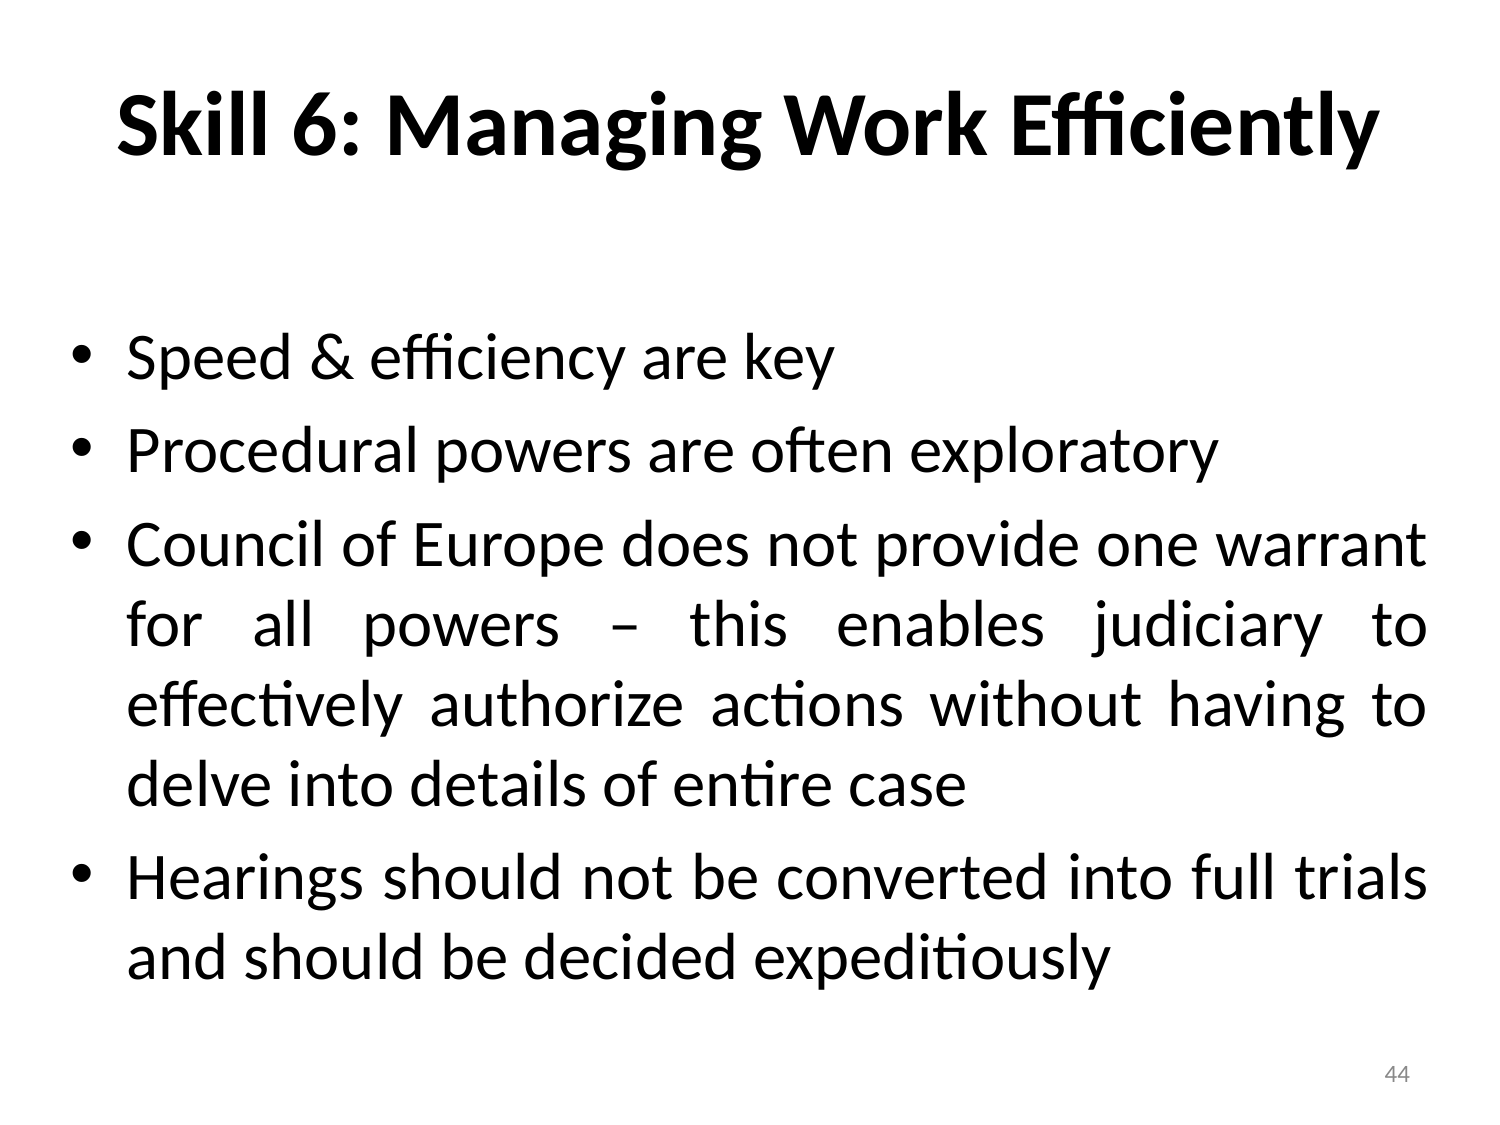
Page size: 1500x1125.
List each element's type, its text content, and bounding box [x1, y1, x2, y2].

text_box Speed & efficiency are key Procedural powers are often exploratory Council of Europe does not provide one warrant for all powers – this enables judiciary to effectively authorize actions without having to delve into details of entire case Hearings should not be converted into full trials and should be decided expeditiously [55, 212, 1445, 1088]
slide_number 44 [1074, 1042, 1425, 1103]
title Skill 6: Managing Work Efficiently [75, 24, 1425, 213]
